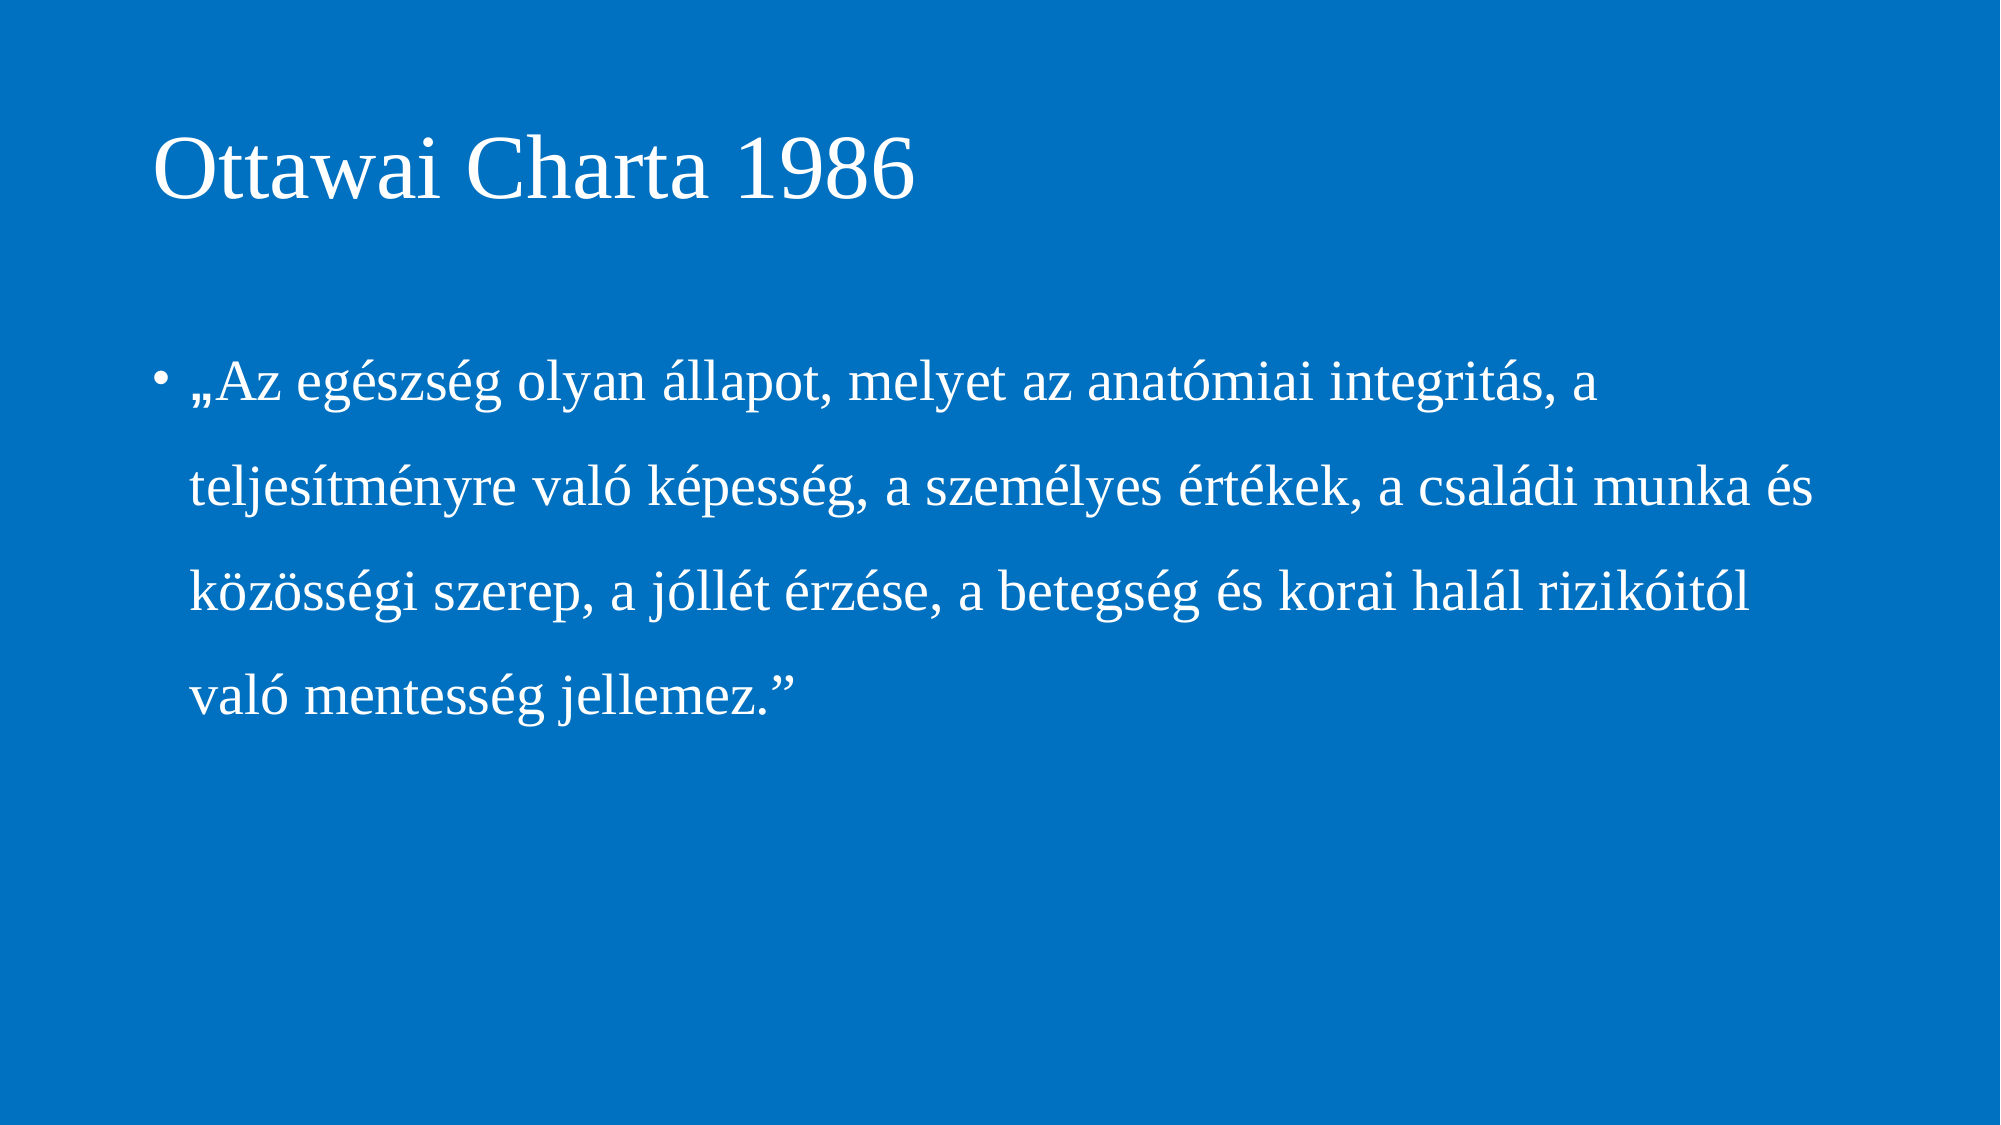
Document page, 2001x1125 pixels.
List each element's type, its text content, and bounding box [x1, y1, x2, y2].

title Ottawai Charta 1986 [137, 59, 1863, 278]
list „Az egészség olyan állapot, melyet az anatómiai integritás, a teljesítményre való képesség, a személyes értékek, a családi munka és közösségi szerep, a jóllét érzése, a betegség és korai halál rizikóitól való mentesség jellemez.” [137, 299, 1863, 1014]
